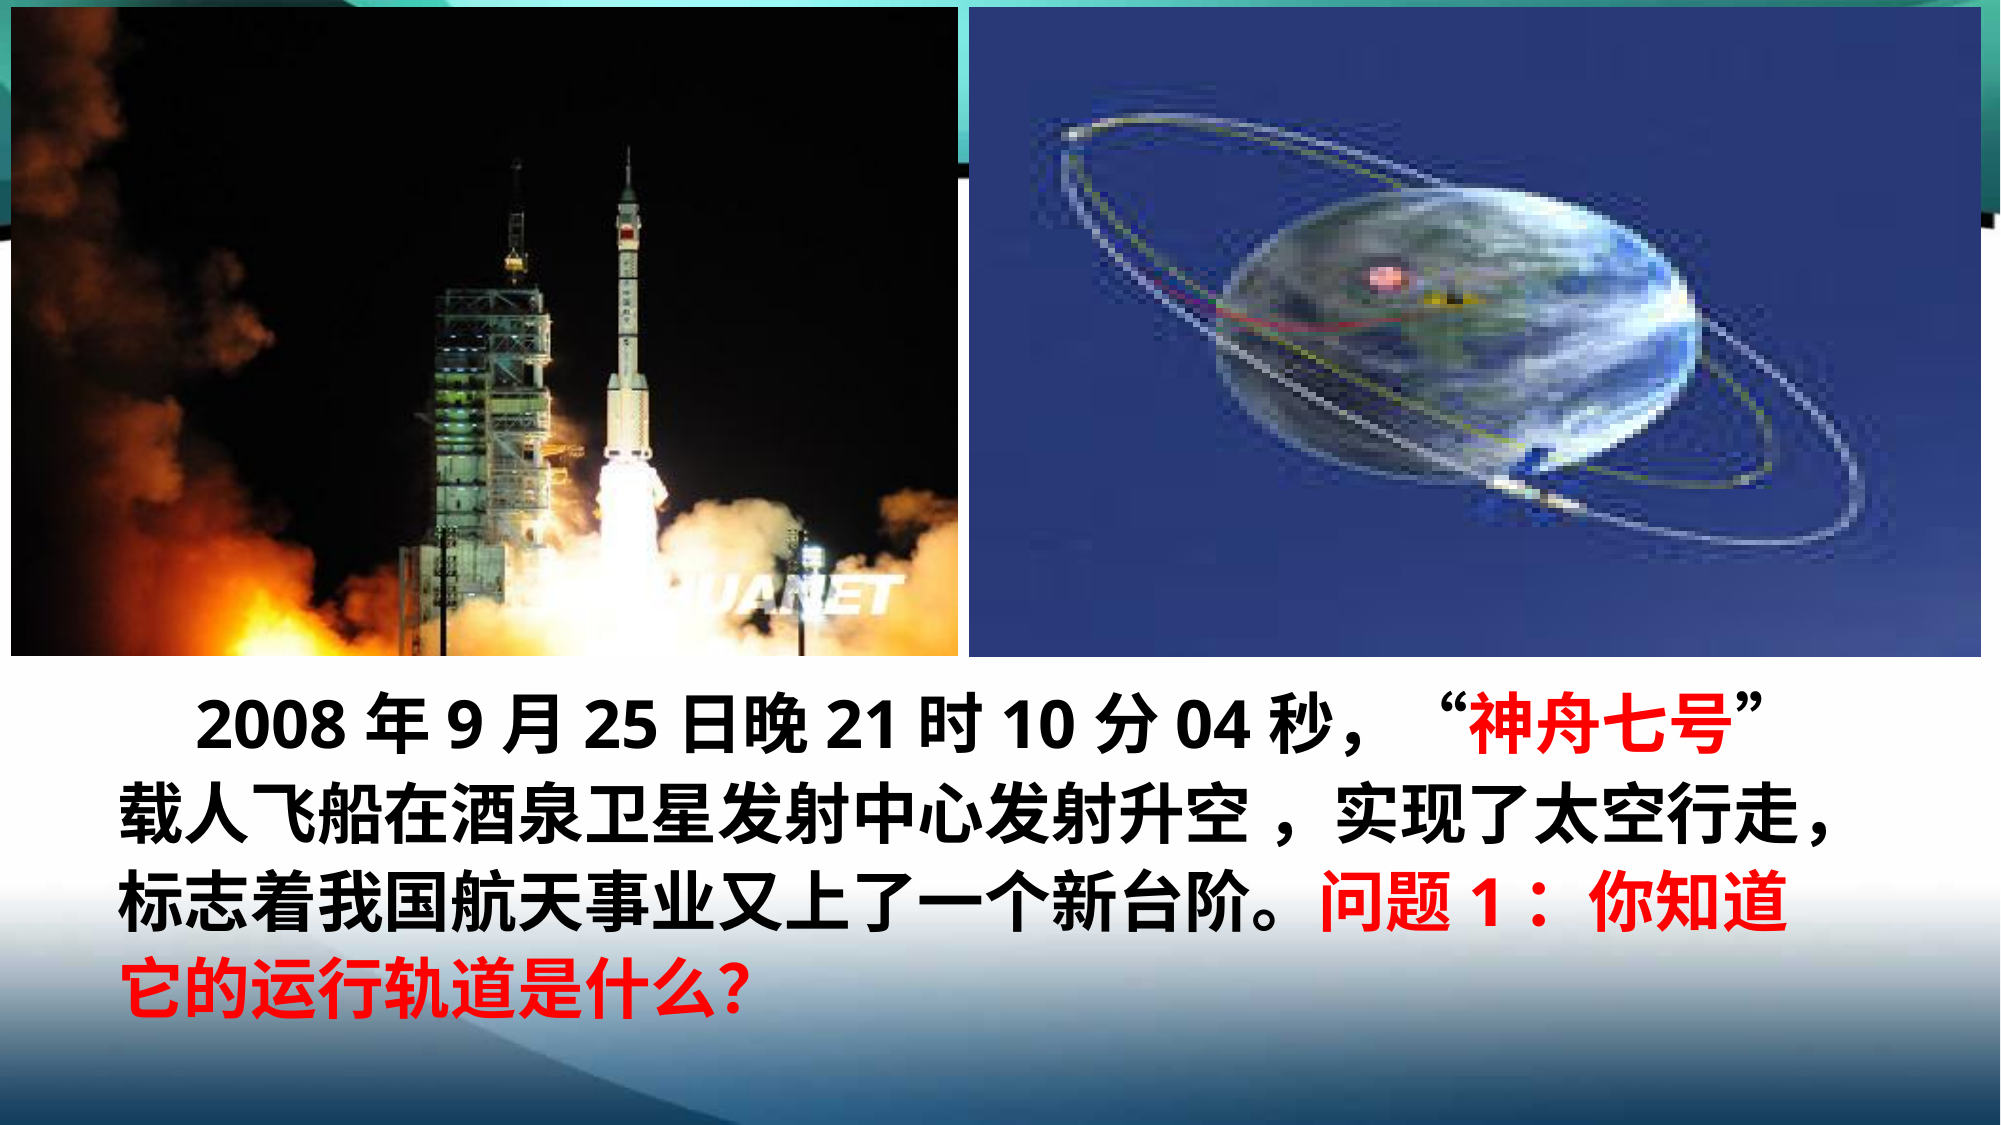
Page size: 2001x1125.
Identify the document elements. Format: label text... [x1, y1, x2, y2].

picture [0, 0, 2001, 1125]
text_box 2008年9月25日晚21时10分04秒，“神舟七号”载人飞船在酒泉卫星发射中心发射升空 ，实现了太空行走，标志着我国航天事业又上了一个新台阶。问题1：你知道它的运行轨道是什么？ [102, 657, 1847, 1125]
text_box [958, 7, 969, 547]
